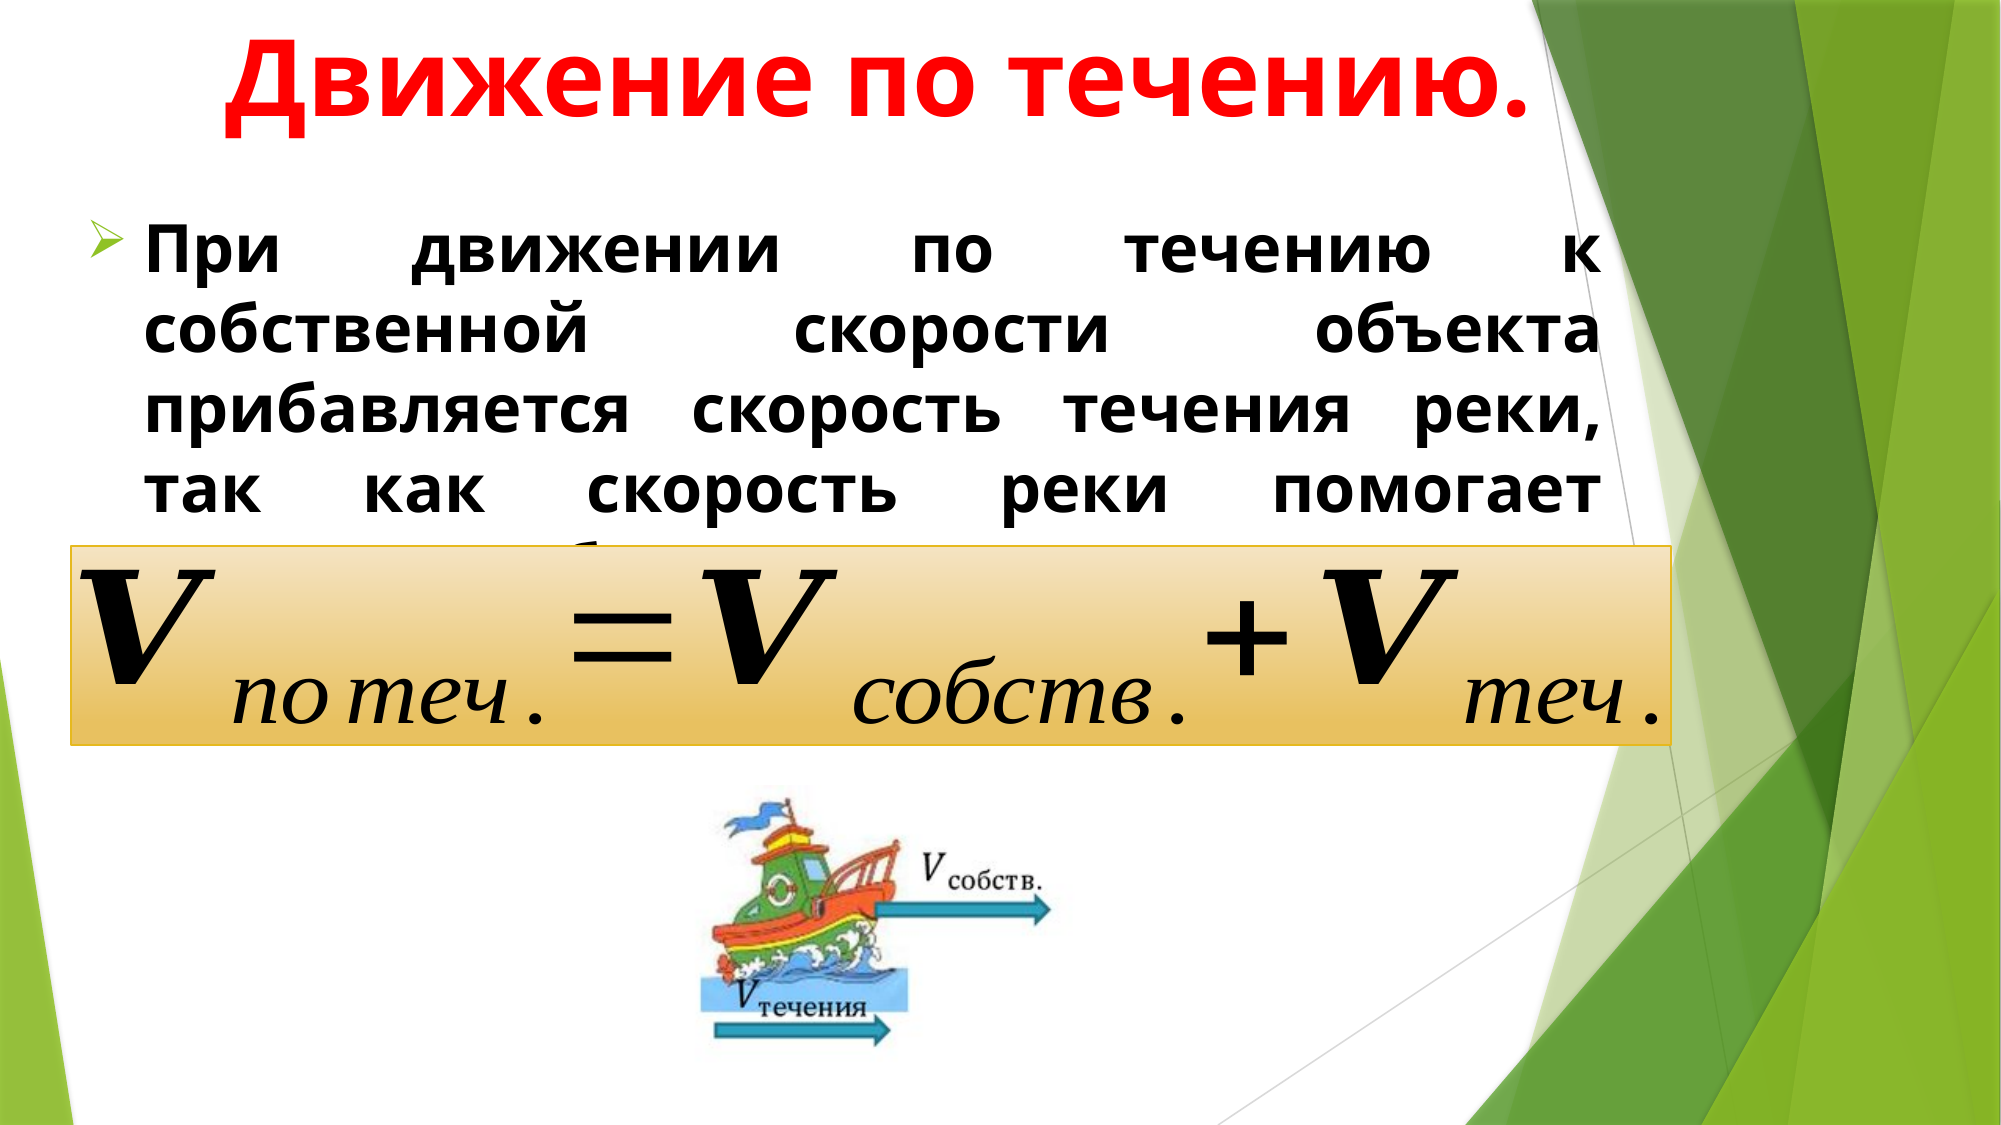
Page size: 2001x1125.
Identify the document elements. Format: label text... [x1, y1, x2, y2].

list При движении по течению к собственной скорости объекта прибавляется скорость течения реки, так как скорость реки помогает двигаться объекту. [71, 198, 1618, 545]
picture [665, 785, 1093, 1069]
list При движении по течению к собственной скорости объекта прибавляется скорость течения реки, так как скорость реки помогает двигаться объекту. [71, 746, 1618, 1051]
title Движение по течению. [173, 2, 1584, 147]
